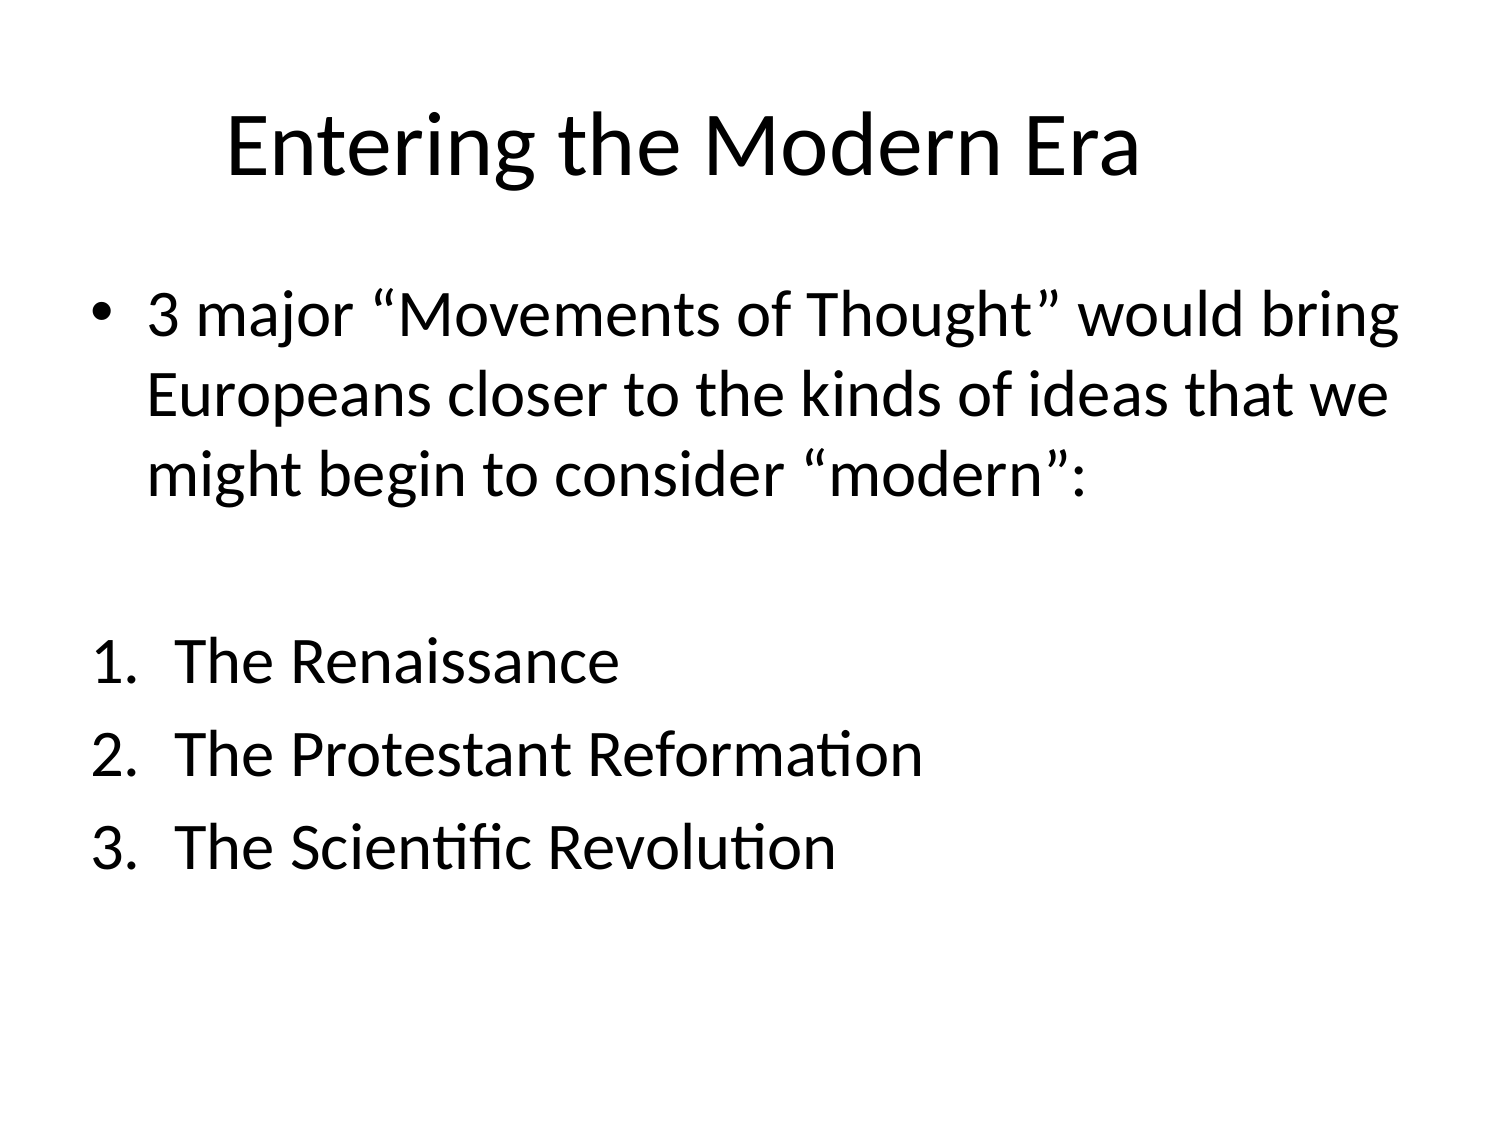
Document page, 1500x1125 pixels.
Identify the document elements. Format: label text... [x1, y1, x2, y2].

list 3 major “Movements of Thought” would bring Europeans closer to the kinds of ideas that we might begin to consider “modern”: The Renaissance The Protestant Reformation The Scientific Revolution [75, 262, 1425, 1083]
title Entering the Modern Era [75, 45, 1425, 233]
